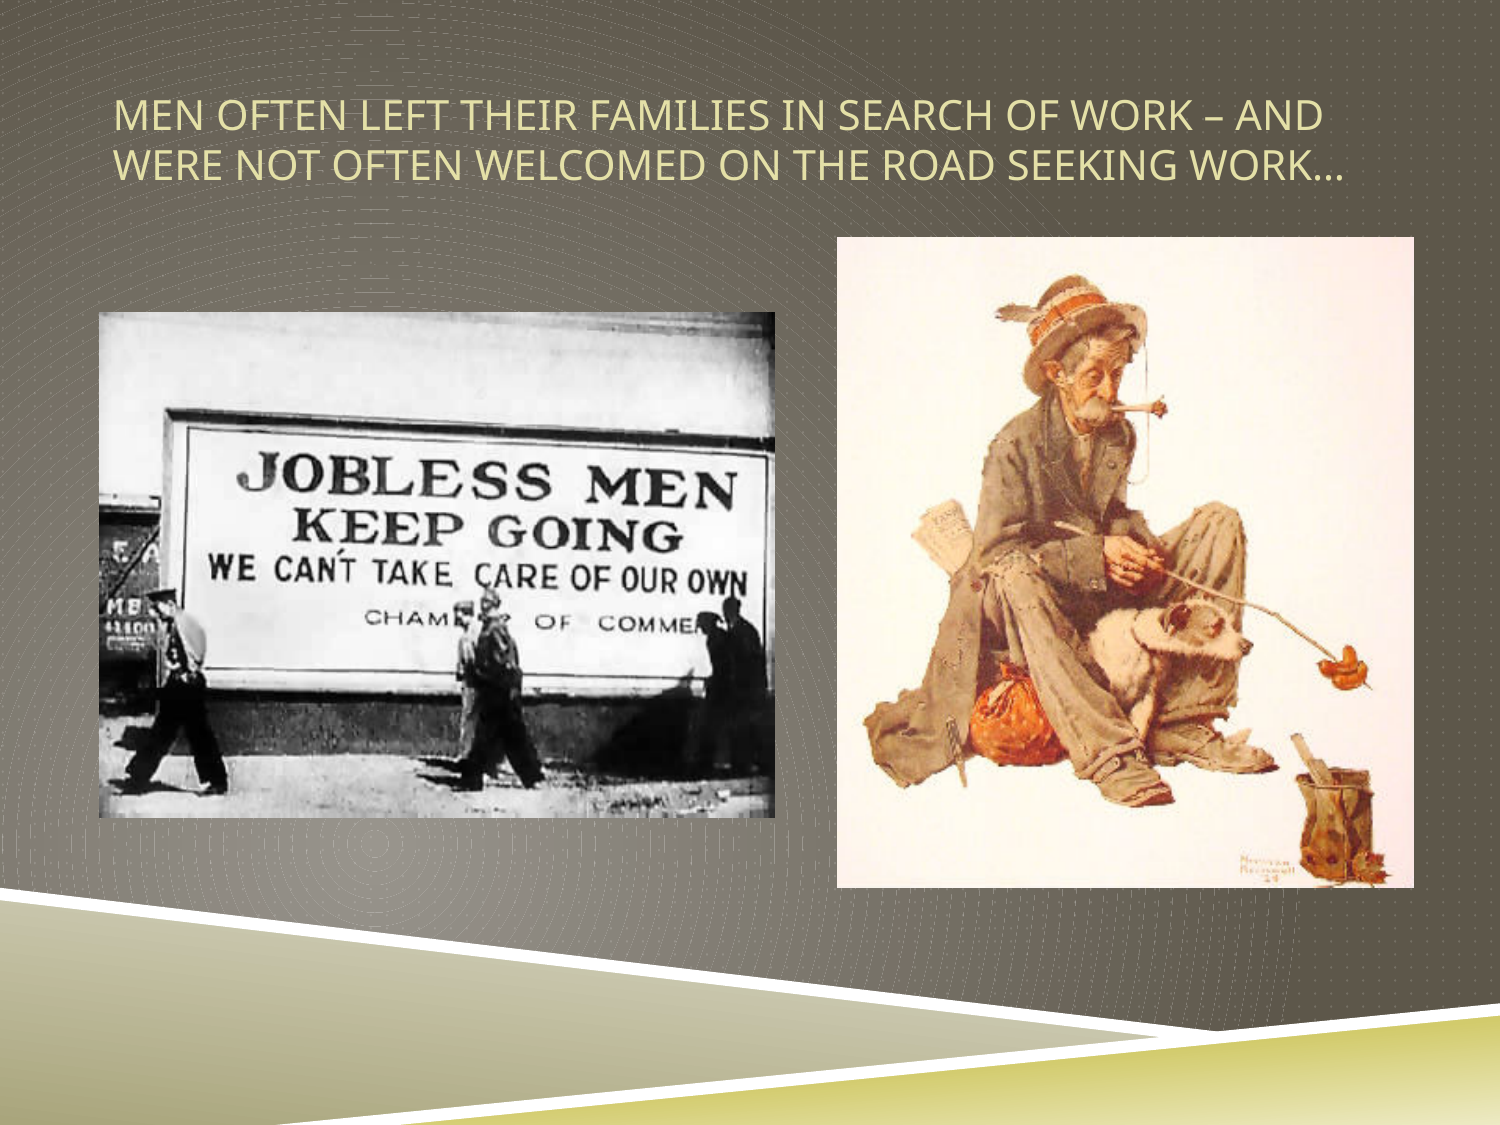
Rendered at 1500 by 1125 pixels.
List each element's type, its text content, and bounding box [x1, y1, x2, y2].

picture [837, 237, 1414, 888]
title Men often left their families in search of work – and were not often welcomed on the road seeking work… [112, 45, 1388, 233]
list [99, 312, 776, 818]
